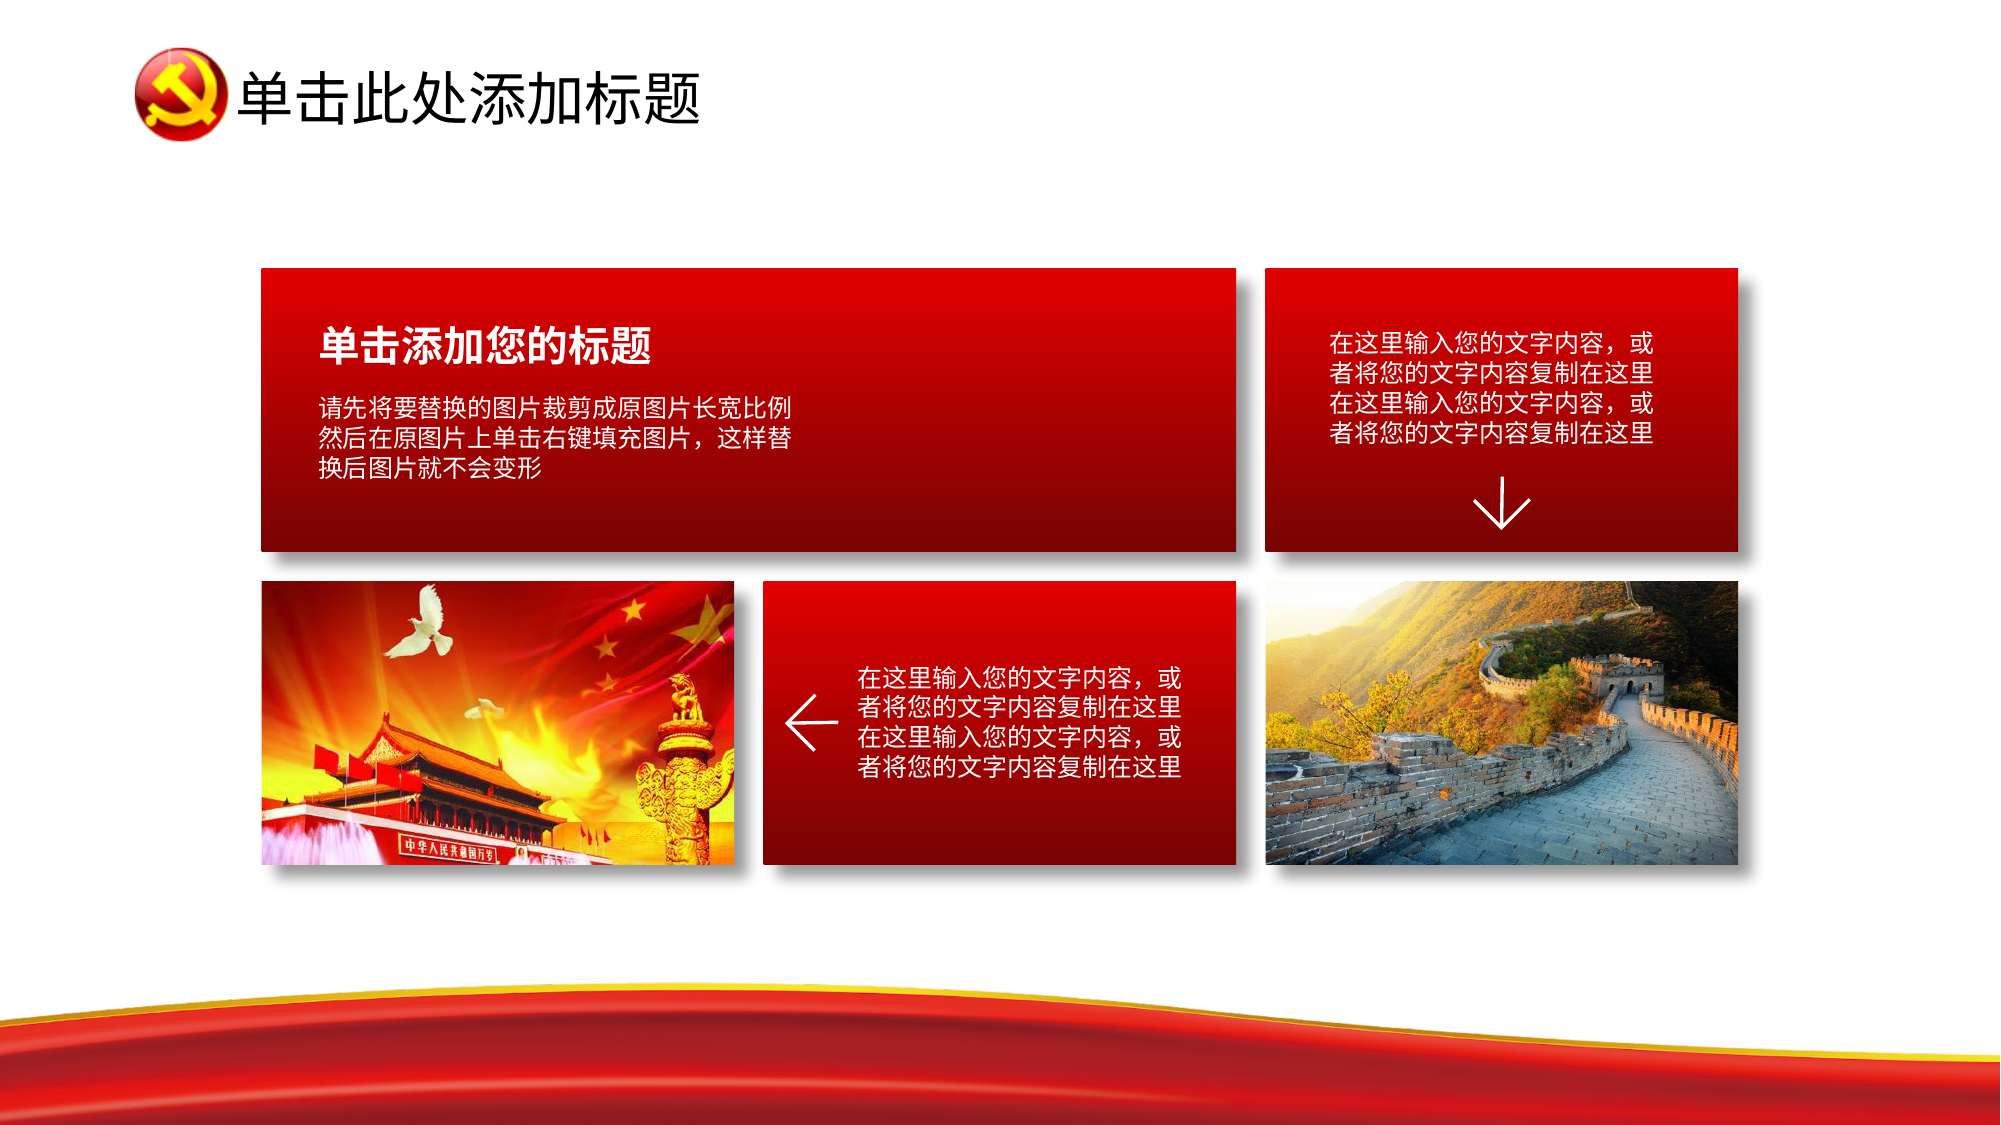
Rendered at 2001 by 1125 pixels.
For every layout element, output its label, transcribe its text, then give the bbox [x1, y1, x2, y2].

text_box [1265, 580, 1739, 865]
text_box 单击此处添加标题 [281, 52, 722, 143]
picture [0, 900, 2000, 1125]
text_box [1265, 267, 1739, 552]
picture [88, 26, 281, 174]
text_box 单击添加您的标题 [303, 312, 824, 378]
text_box [261, 267, 1237, 552]
text_box [261, 580, 735, 865]
text_box 在这里输入您的文字内容，或者将您的文字内容复制在这里在这里输入您的文字内容，或者将您的文字内容复制在这里 [843, 654, 1218, 790]
text_box [763, 580, 1237, 865]
text_box 在这里输入您的文字内容，或者将您的文字内容复制在这里在这里输入您的文字内容，或者将您的文字内容复制在这里 [1314, 320, 1690, 455]
text_box [784, 693, 839, 752]
text_box 请先将要替换的图片裁剪成原图片长宽比例然后在原图片上单击右键填充图片，这样替换后图片就不会变形 [303, 384, 824, 490]
text_box [1472, 476, 1531, 531]
